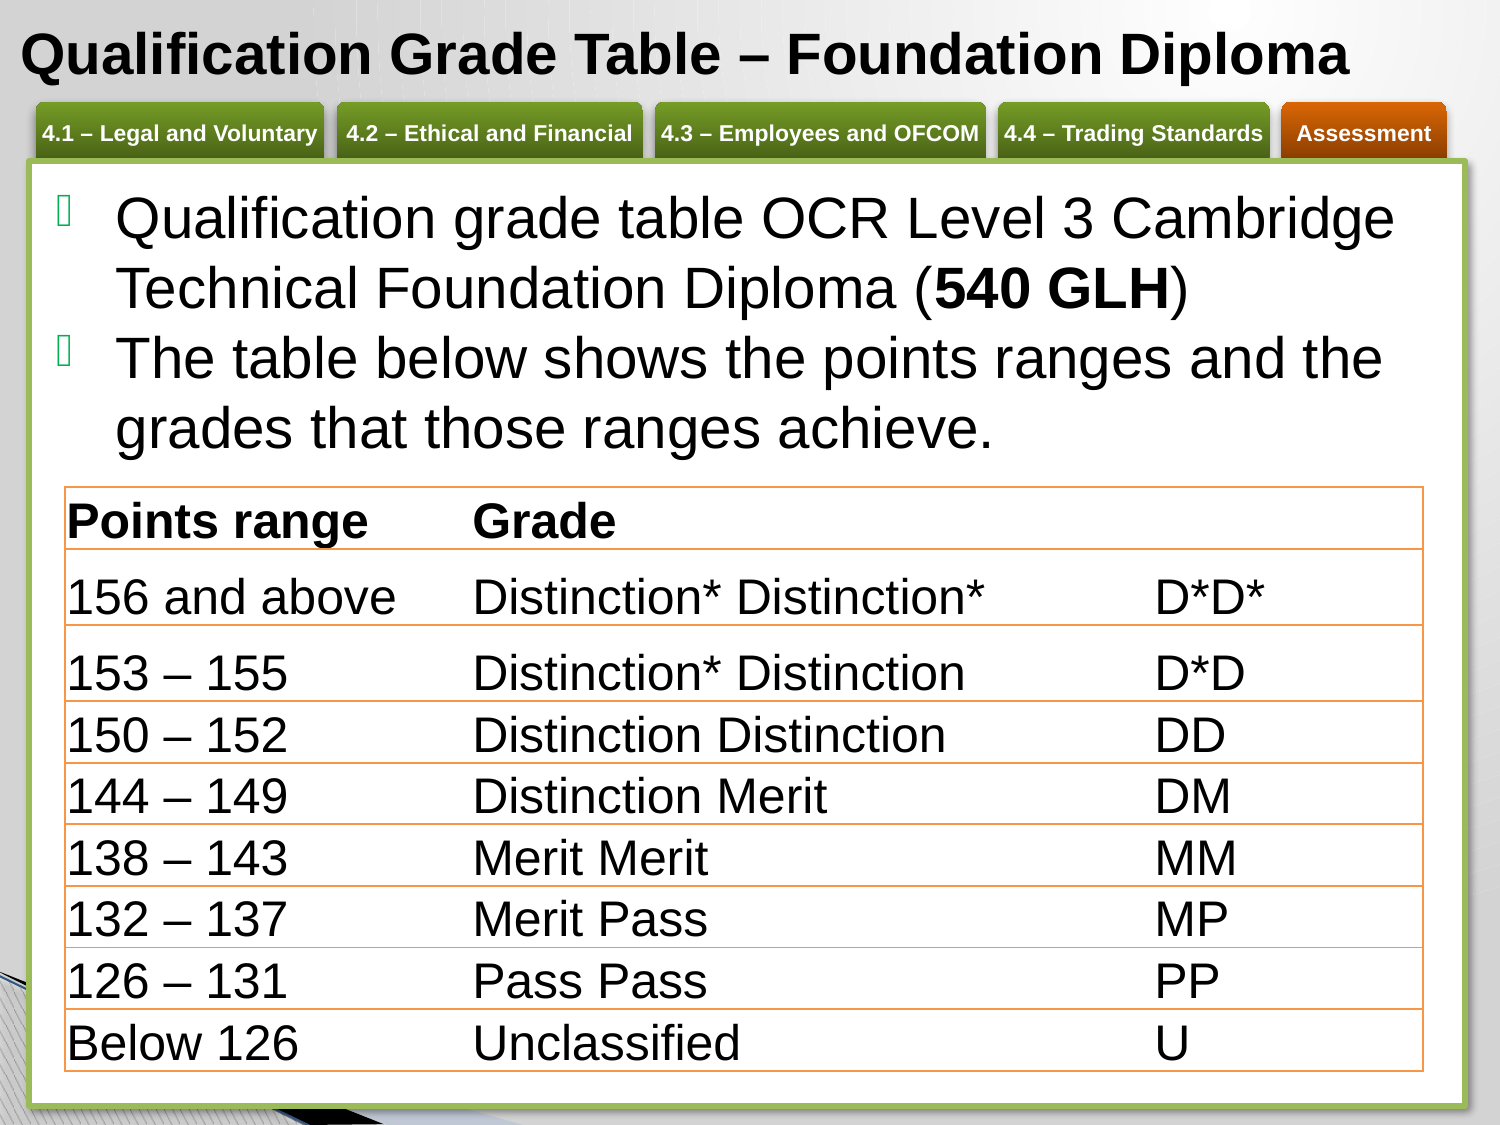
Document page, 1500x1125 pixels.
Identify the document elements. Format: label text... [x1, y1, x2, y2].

table_cell PP [1153, 948, 1422, 1008]
table_cell Distinction Merit [471, 764, 1153, 823]
table_cell Distinction* Distinction* [471, 550, 1153, 624]
table_cell D*D [1153, 626, 1422, 700]
table_cell DM [1153, 764, 1422, 823]
table_cell U [1153, 1010, 1422, 1070]
table_header [1153, 488, 1422, 548]
table_header Grade [471, 488, 1153, 548]
table_cell 150 – 152 [66, 702, 471, 762]
text_box Qualification grade table OCR Level 3 Cambridge Technical Foundation Diploma (540 GLH) The table below shows the points ranges and the grades that those ranges achieve. [41, 172, 1447, 468]
table_cell 132 – 137 [66, 887, 471, 947]
table_cell Pass Pass [471, 948, 1153, 1008]
text_box e [551, 0, 603, 5]
table_cell 144 – 149 [66, 764, 471, 823]
title Qualification Grade Table – Foundation Diploma [5, 0, 1447, 102]
table_cell 126 – 131 [66, 948, 471, 1008]
table_header Points range [66, 488, 471, 548]
table_cell Below 126 [66, 1010, 471, 1070]
table_cell D*D* [1153, 550, 1422, 624]
table_cell 156 and above [66, 550, 471, 624]
table_cell Unclassified [471, 1010, 1153, 1070]
table_cell Merit Merit [471, 825, 1153, 885]
table_cell 138 – 143 [66, 825, 471, 885]
table_cell 153 – 155 [66, 626, 471, 700]
table_cell Distinction* Distinction [471, 626, 1153, 700]
table_cell MP [1153, 887, 1422, 947]
table_cell MM [1153, 825, 1422, 885]
table_cell DD [1153, 702, 1422, 762]
picture [281, 1114, 303, 1125]
table_cell Distinction Distinction [471, 702, 1153, 762]
table_cell Merit Pass [471, 887, 1153, 947]
